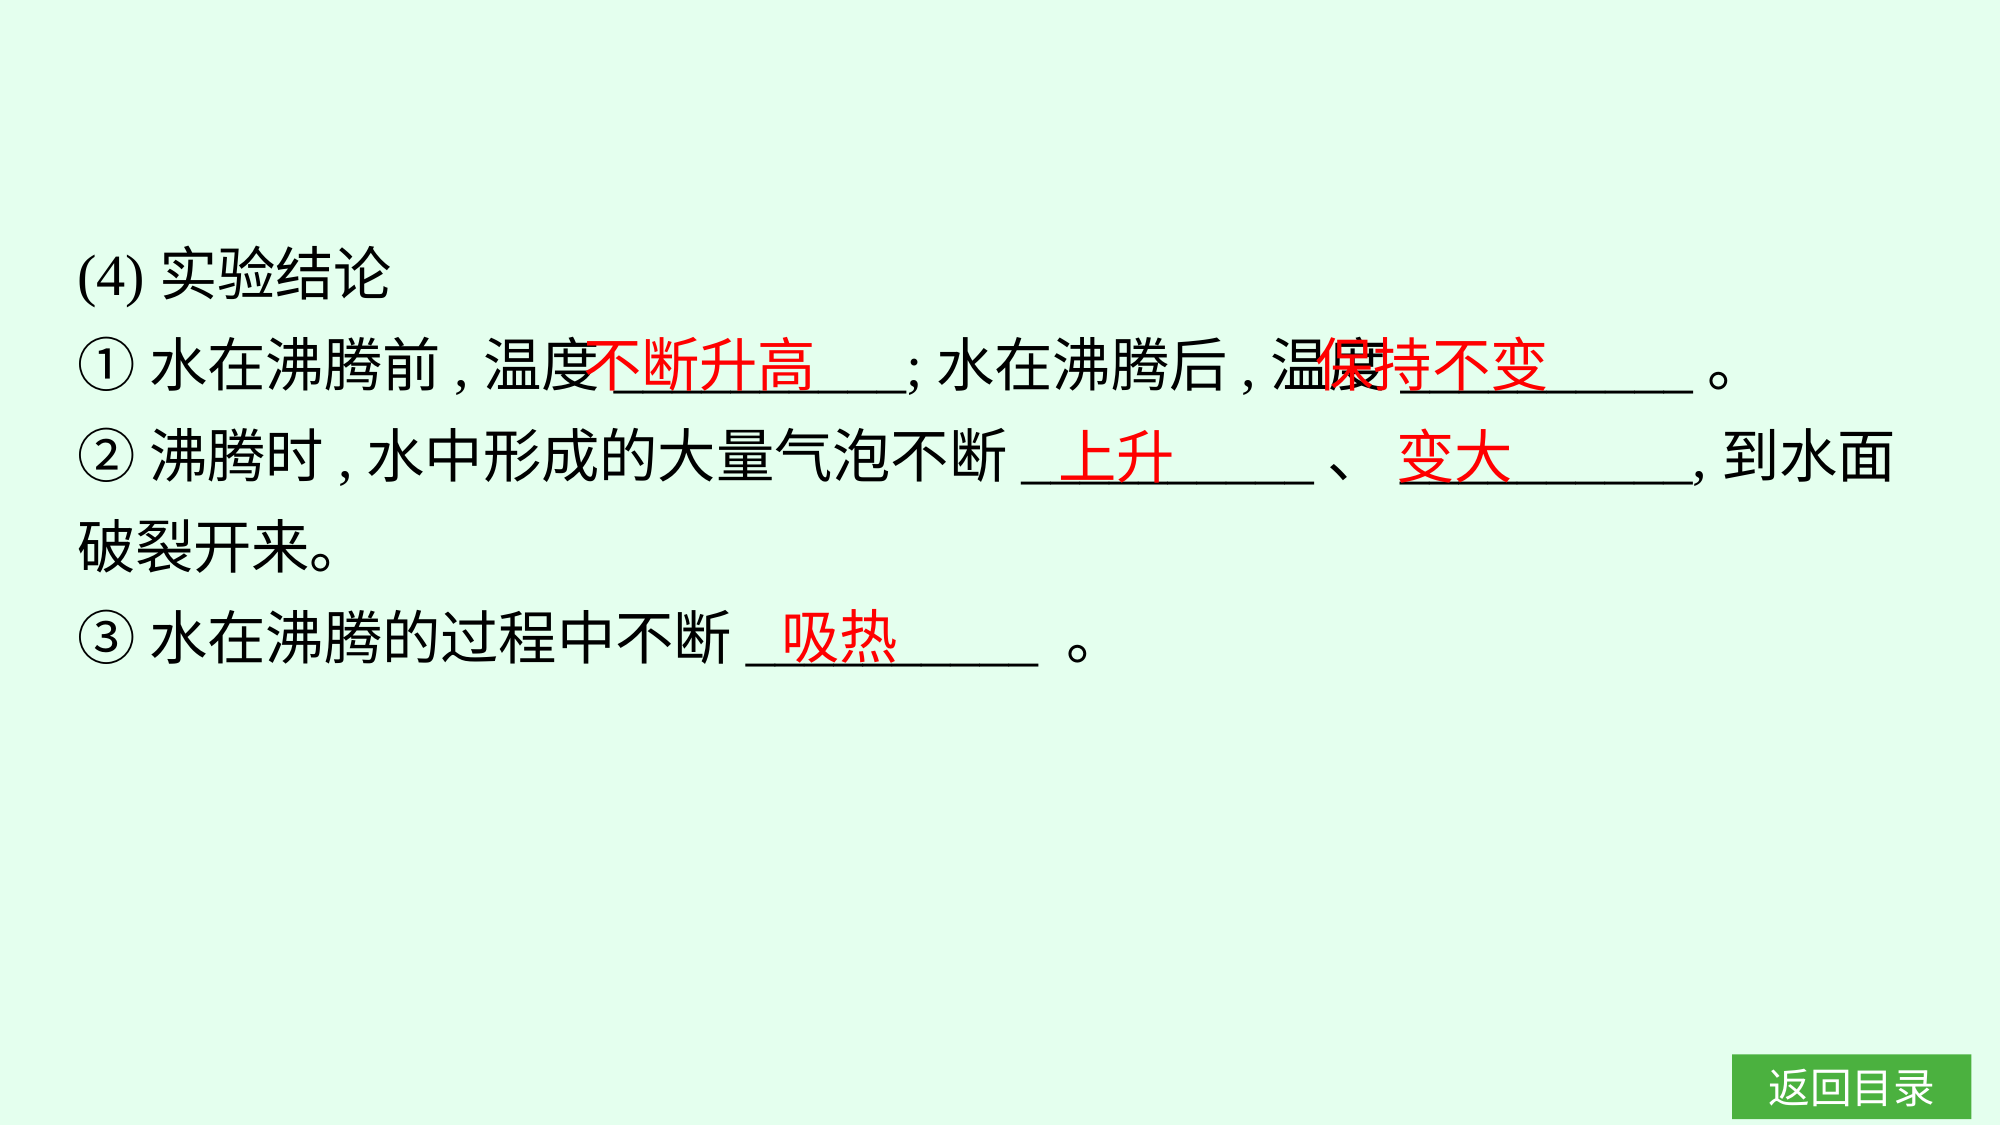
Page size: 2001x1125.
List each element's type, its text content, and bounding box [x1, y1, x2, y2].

text_box 上升 [1043, 391, 1203, 498]
text_box 吸热 [766, 571, 927, 678]
text_box 变大 [1381, 392, 1541, 498]
text_box 保持不变 [1301, 300, 1577, 406]
text_box (4)实验结论 ①水在沸腾前,温度__________;水在沸腾后,温度__________。 ②沸腾时,水中形成的大量气泡不断__________、__________,到水面破裂开来。 ③水在沸腾的过程中不断__________ 。 [62, 208, 1938, 679]
text_box 不断升高 [568, 299, 845, 406]
